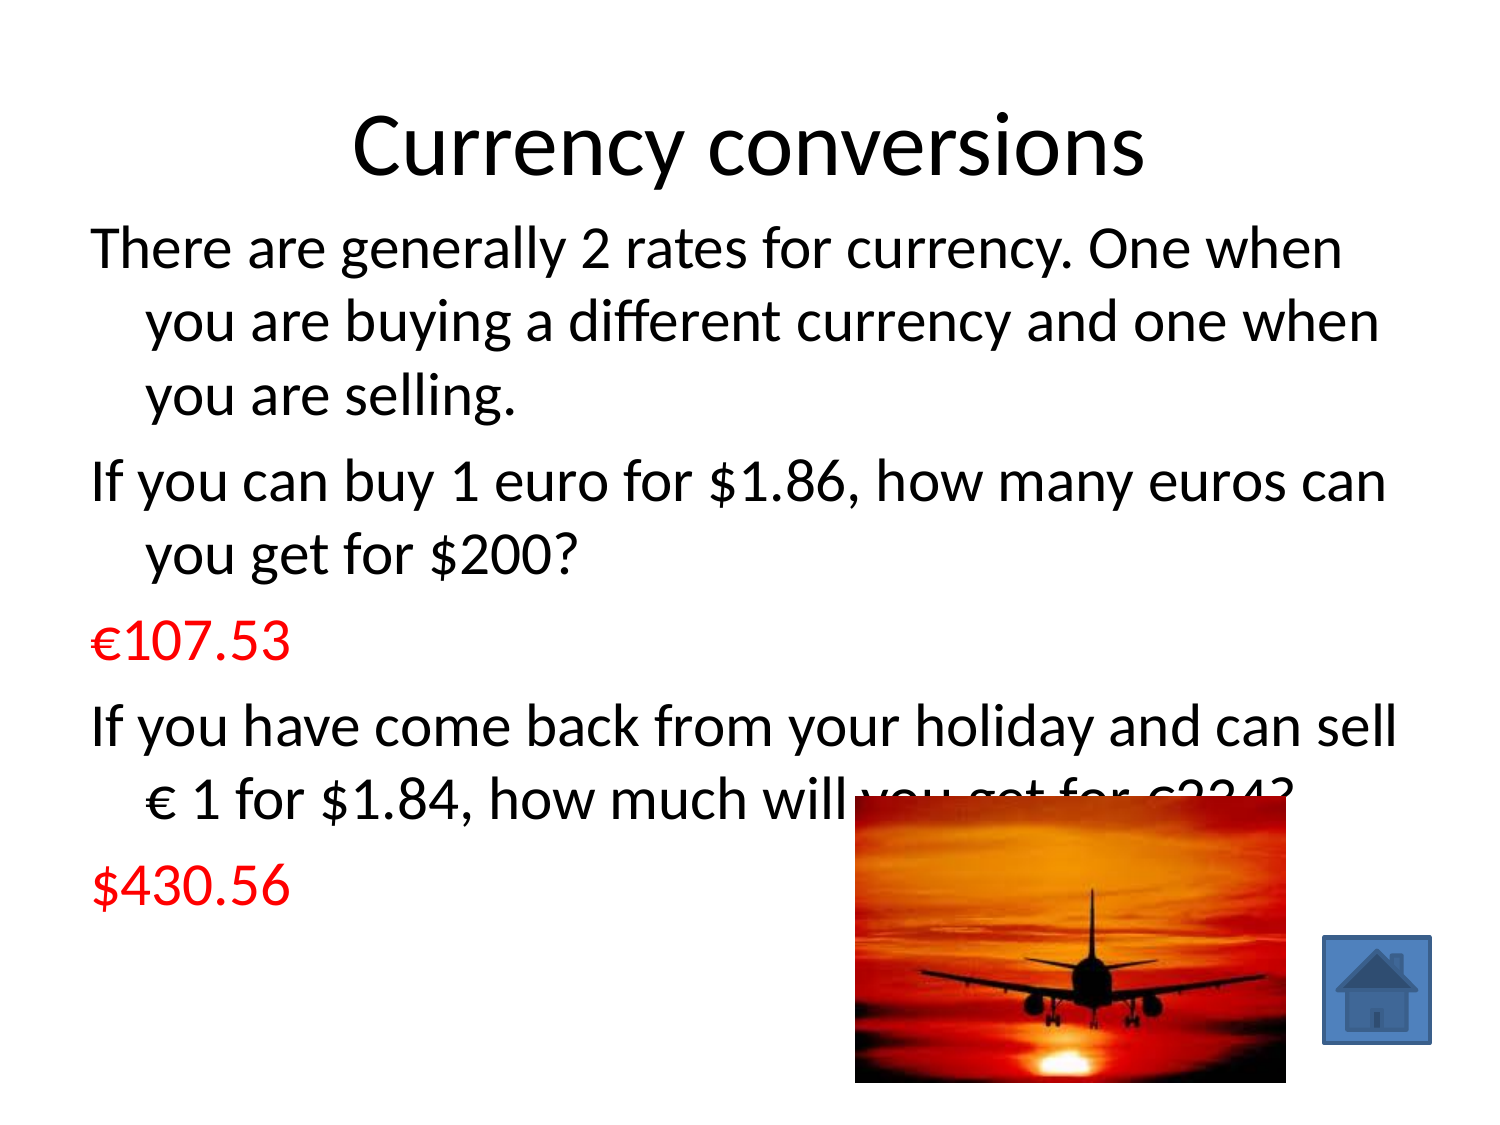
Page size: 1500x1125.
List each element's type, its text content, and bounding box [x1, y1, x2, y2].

title Currency conversions [75, 45, 1425, 199]
picture [855, 796, 1286, 1083]
list There are generally 2 rates for currency. One when you are buying a different currency and one when you are selling. If you can buy 1 euro for $1.86, how many euros can you get for $200? €107.53 If you have come back from your holiday and can sell € 1 for $1.84, how much will you get for €234? $430.56 [75, 199, 1425, 950]
text_box [1322, 935, 1432, 1045]
